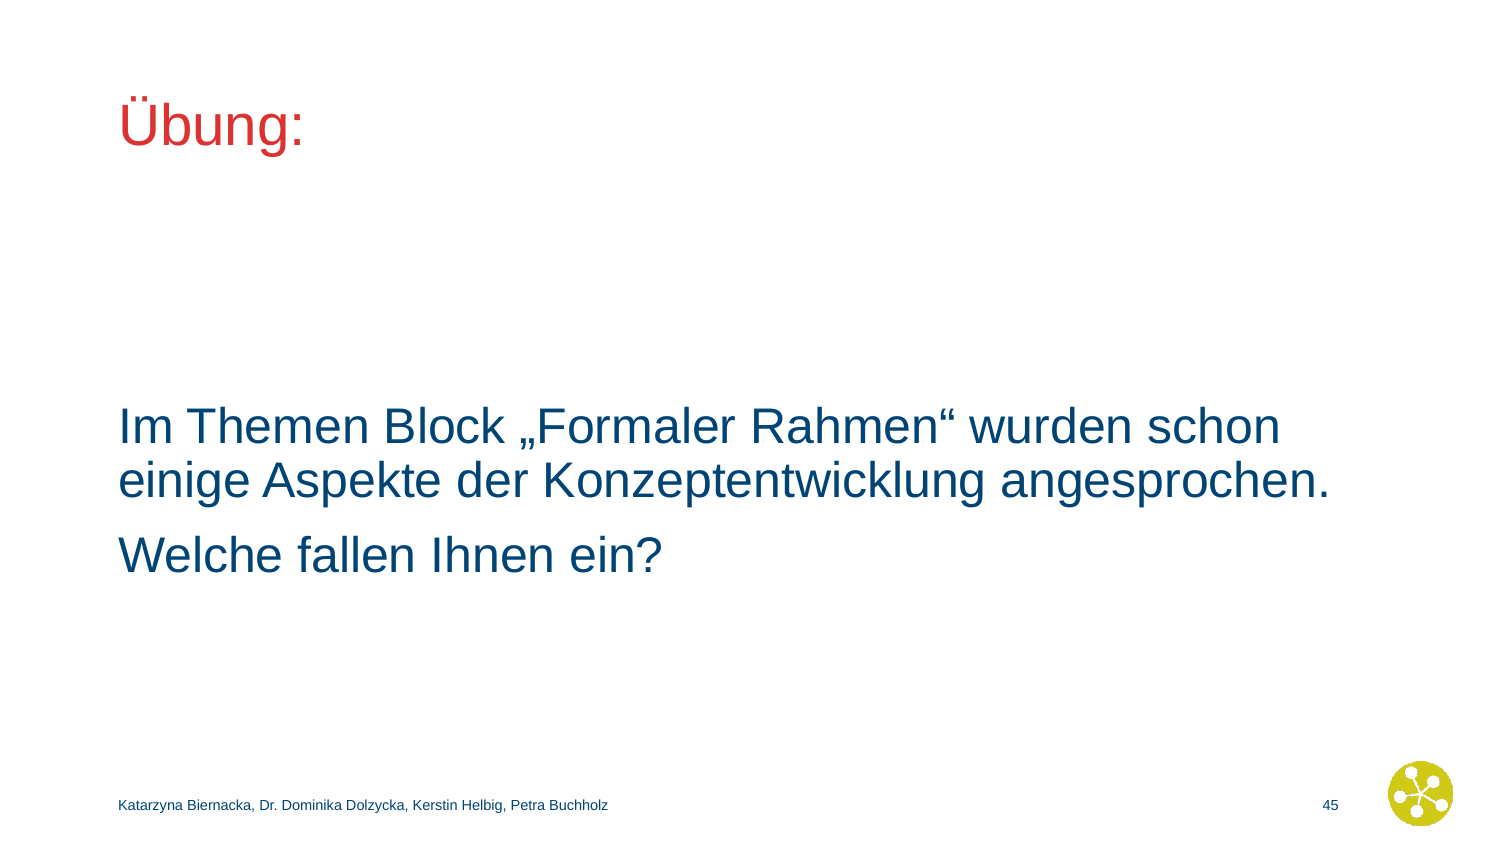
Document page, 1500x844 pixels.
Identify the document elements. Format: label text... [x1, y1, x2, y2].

picture [1388, 761, 1453, 826]
slide_number 44 [1016, 782, 1354, 827]
list Im Themen Block „Formaler Rahmen“ wurden schon einige Aspekte der Konzeptentwicklung angesprochen. Welche fallen Ihnen ein? [103, 224, 1397, 760]
title Übung: [103, 44, 1397, 208]
footer Katarzyna Biernacka, Dr. Dominika Dolzycka, Kerstin Helbig, Petra Buchholz [103, 782, 742, 827]
